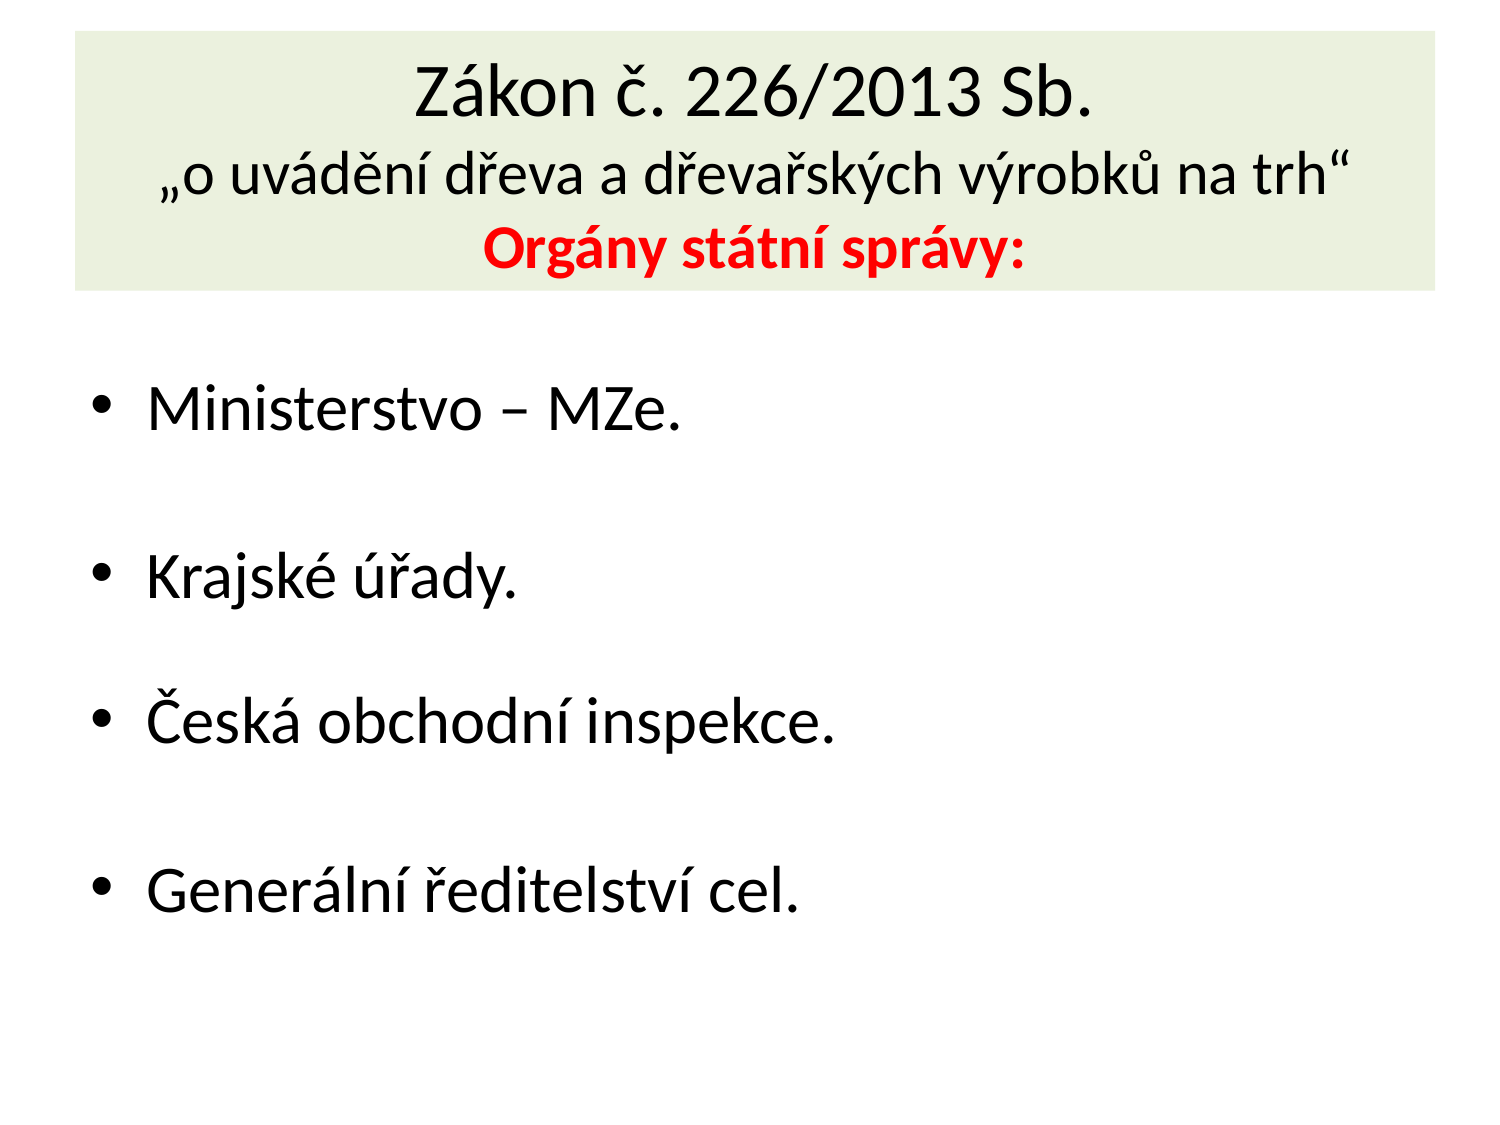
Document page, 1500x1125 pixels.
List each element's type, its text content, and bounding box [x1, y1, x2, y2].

list Ministerstvo – MZe. Krajské úřady. Česká obchodní inspekce. Generální ředitelství cel. [75, 262, 1425, 1005]
title Zákon č. 226/2013 Sb. „o uvádění dřeva a dřevařských výrobků na trh“ Orgány státní správy: [75, 30, 1436, 291]
